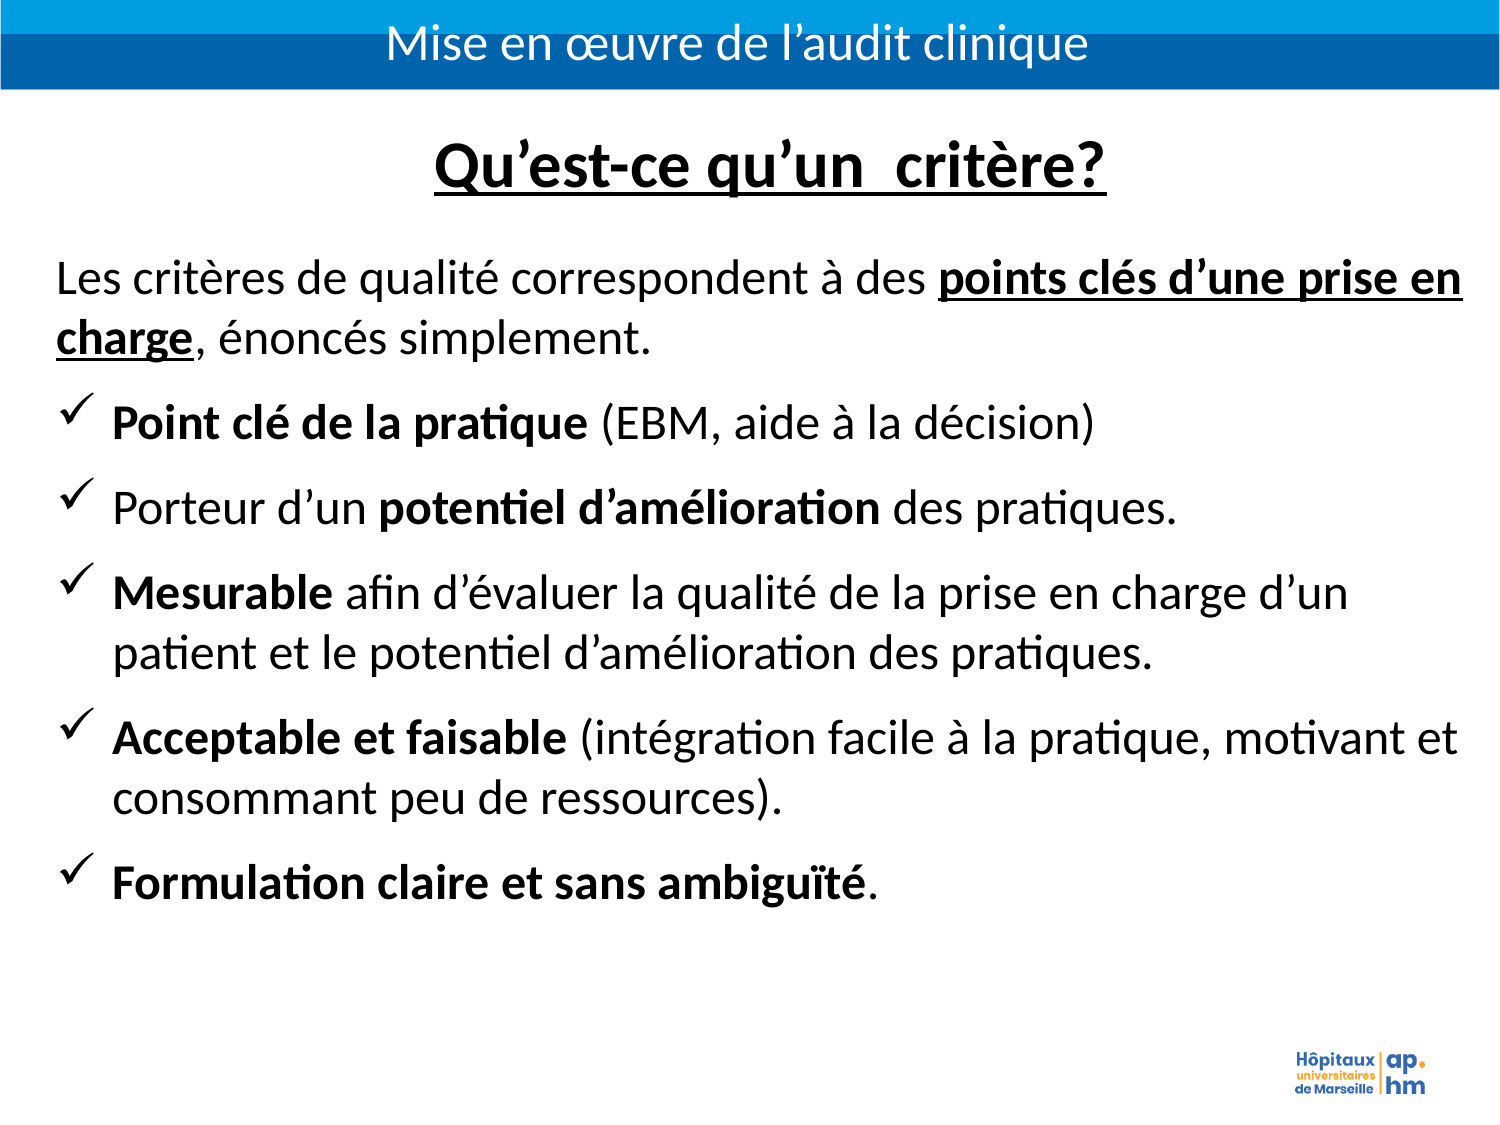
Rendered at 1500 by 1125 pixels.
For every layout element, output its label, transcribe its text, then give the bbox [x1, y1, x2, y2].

text_box Qu’est-ce qu’un critère? Les critères de qualité correspondent à des points clés d’une prise en charge, énoncés simplement. Point clé de la pratique (EBM, aide à la décision) Porteur d’un potentiel d’amélioration des pratiques. Mesurable afin d’évaluer la qualité de la prise en charge d’un patient et le potentiel d’amélioration des pratiques. Acceptable et faisable (intégration facile à la pratique, motivant et consommant peu de ressources). Formulation claire et sans ambiguïté. [41, 113, 1500, 917]
picture [0, 35, 1500, 101]
picture [1295, 1052, 1425, 1094]
title Mise en œuvre de l’audit clinique [100, 0, 1376, 79]
